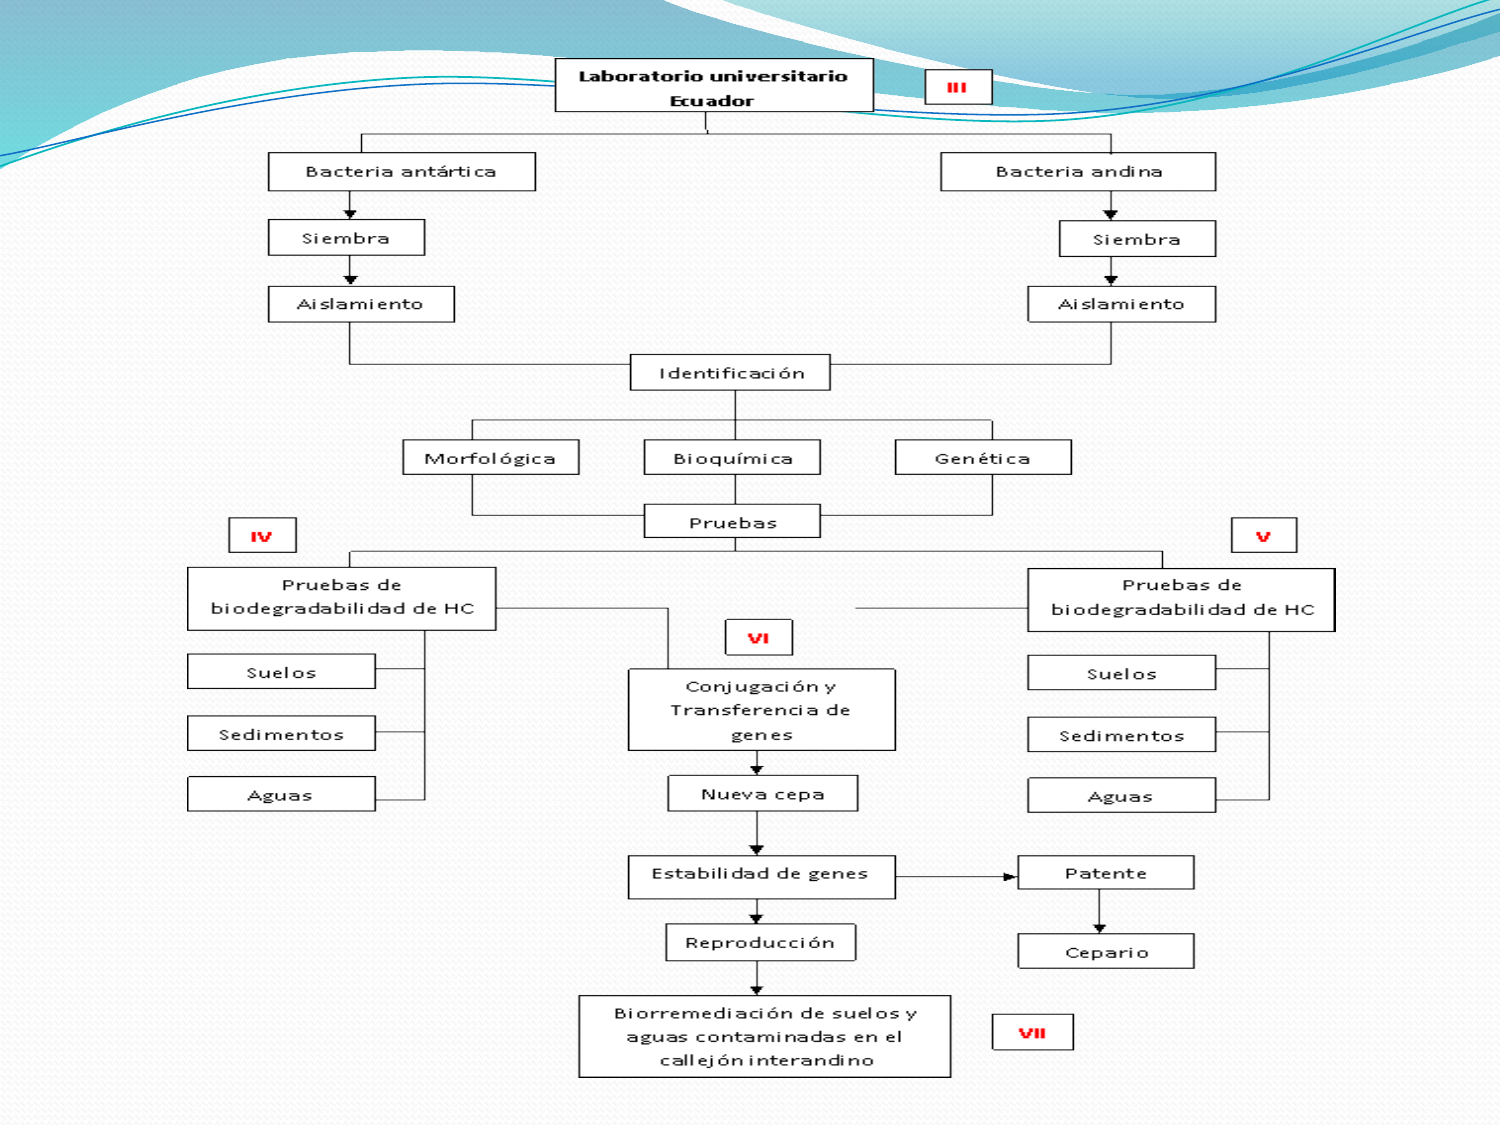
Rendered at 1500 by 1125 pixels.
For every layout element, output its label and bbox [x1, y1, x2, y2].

list [187, 58, 1337, 1079]
